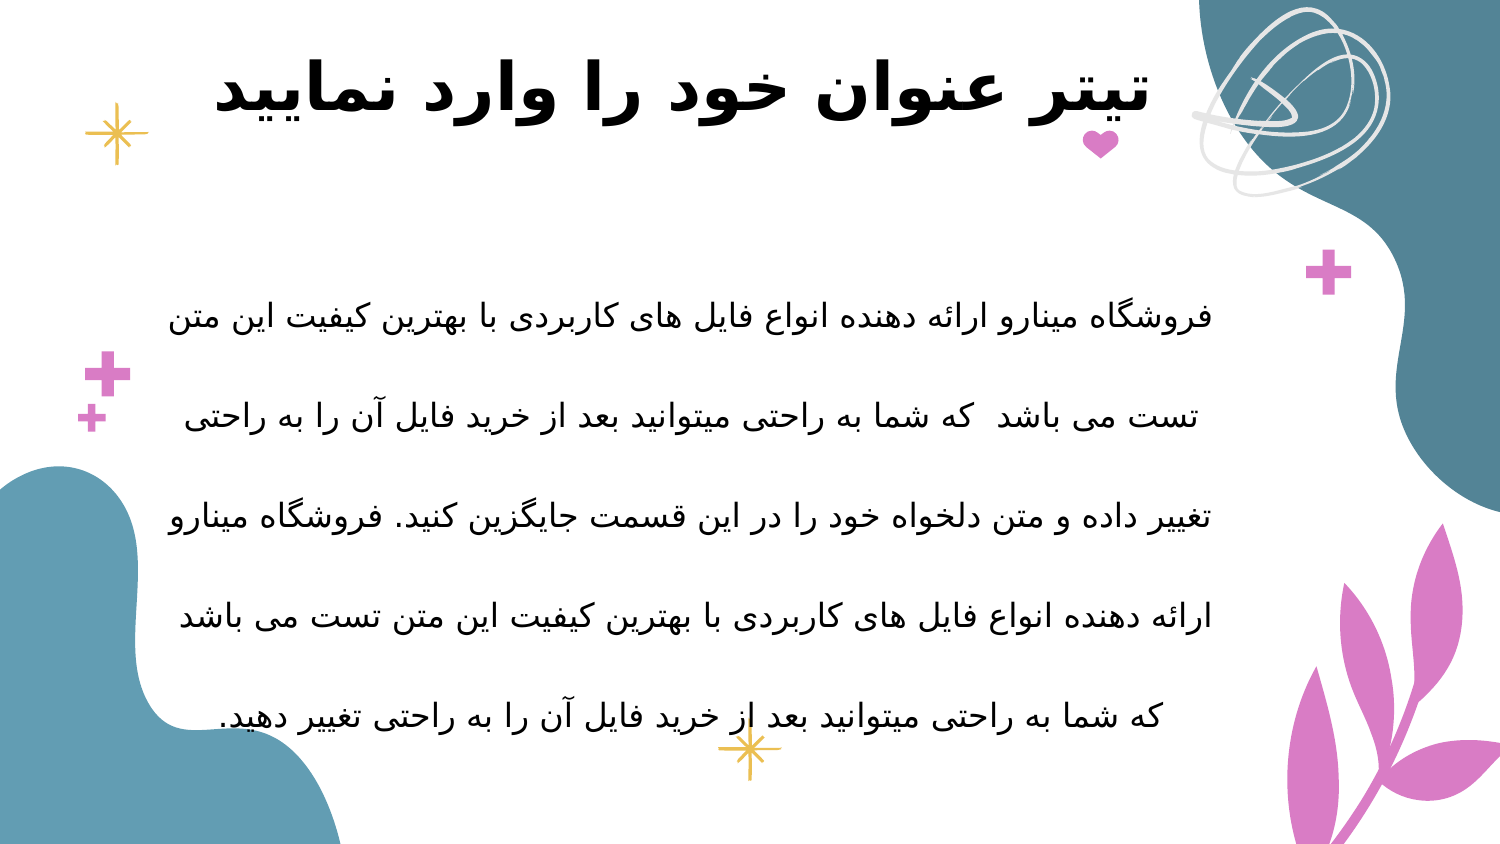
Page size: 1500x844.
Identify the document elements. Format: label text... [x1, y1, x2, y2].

text_box [1082, 131, 1119, 159]
text_box [1258, 7, 1359, 36]
text_box فروشگاه مینارو ارائه دهنده انواع فایل های کاربردی با بهترین کیفیت این متن تست می باشد که شما به راحتی میتوانید بعد از خرید فایل آن را به راحتی تغییر داده و متن دلخواه خود را در این قسمت جایگزین کنید. فروشگاه مینارو ارائه دهنده انواع فایل های کاربردی با بهترین کیفیت این متن تست می باشد که شما به راحتی میتوانید بعد از خرید فایل آن را به راحتی تغییر دهید. [148, 227, 1235, 742]
text_box [1306, 249, 1352, 295]
text_box [1199, 0, 1500, 513]
text_box [1199, 45, 1391, 198]
text_box تیتر عنوان خود را وارد نمایید [0, 36, 1370, 131]
